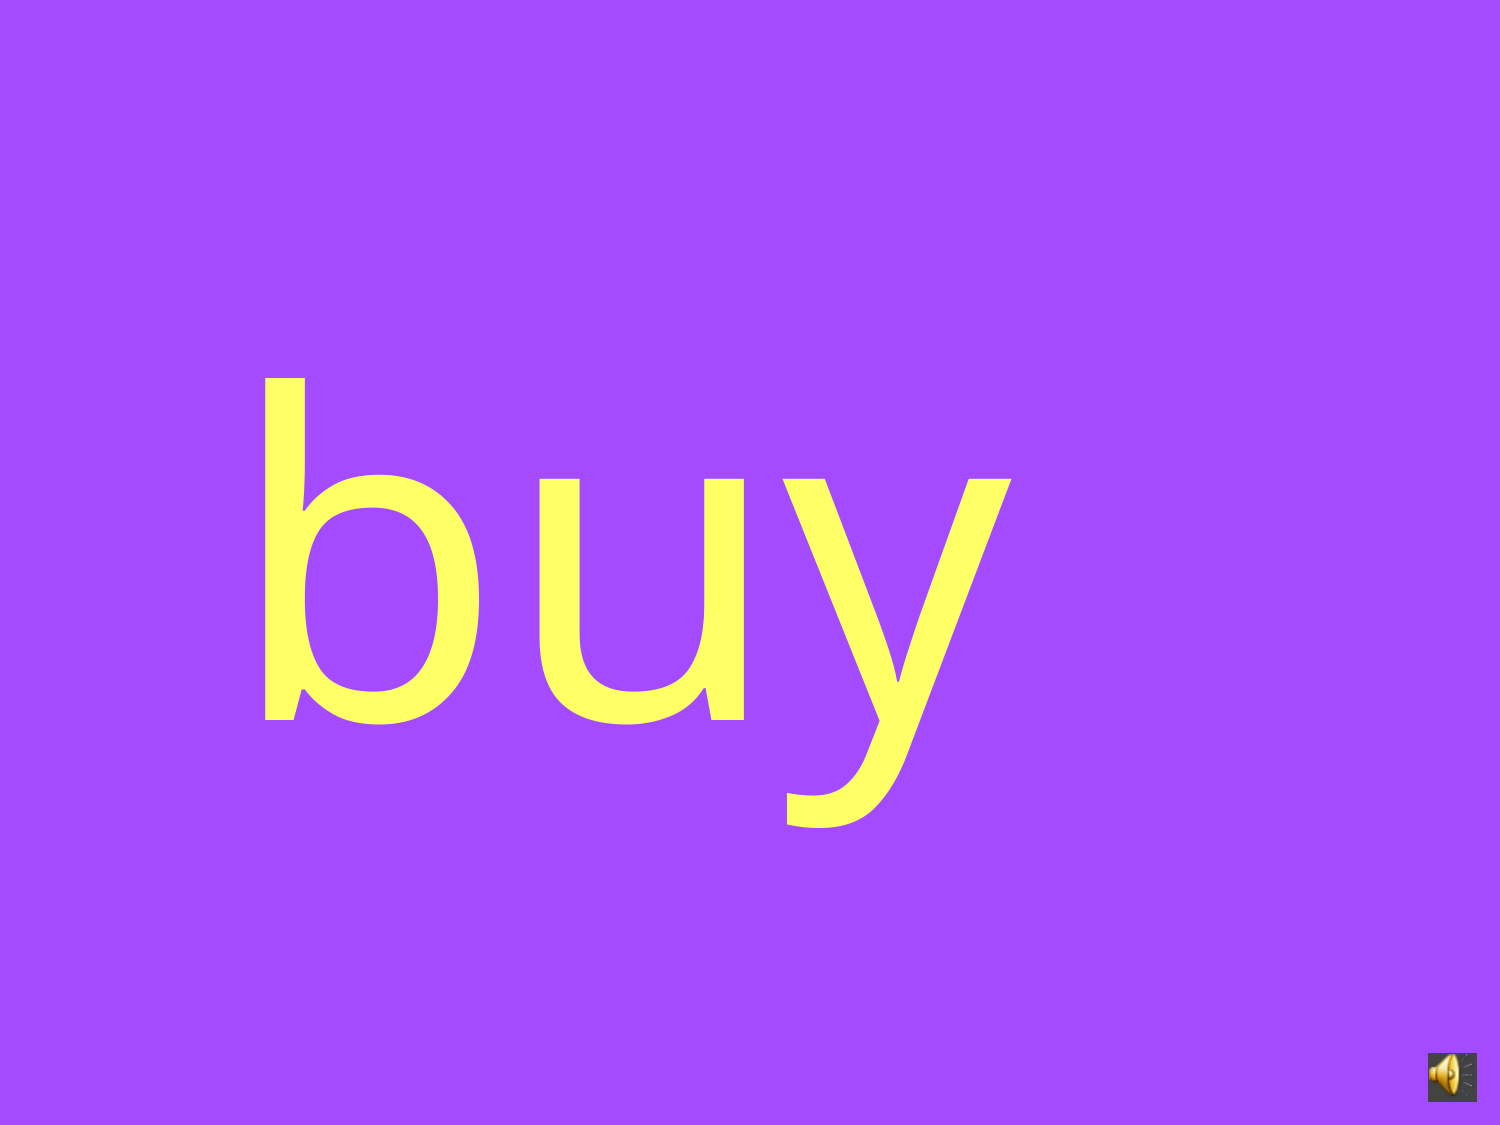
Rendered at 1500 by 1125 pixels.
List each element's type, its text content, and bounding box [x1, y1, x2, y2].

subtitle buy [212, 262, 1450, 763]
picture [1427, 1052, 1478, 1103]
